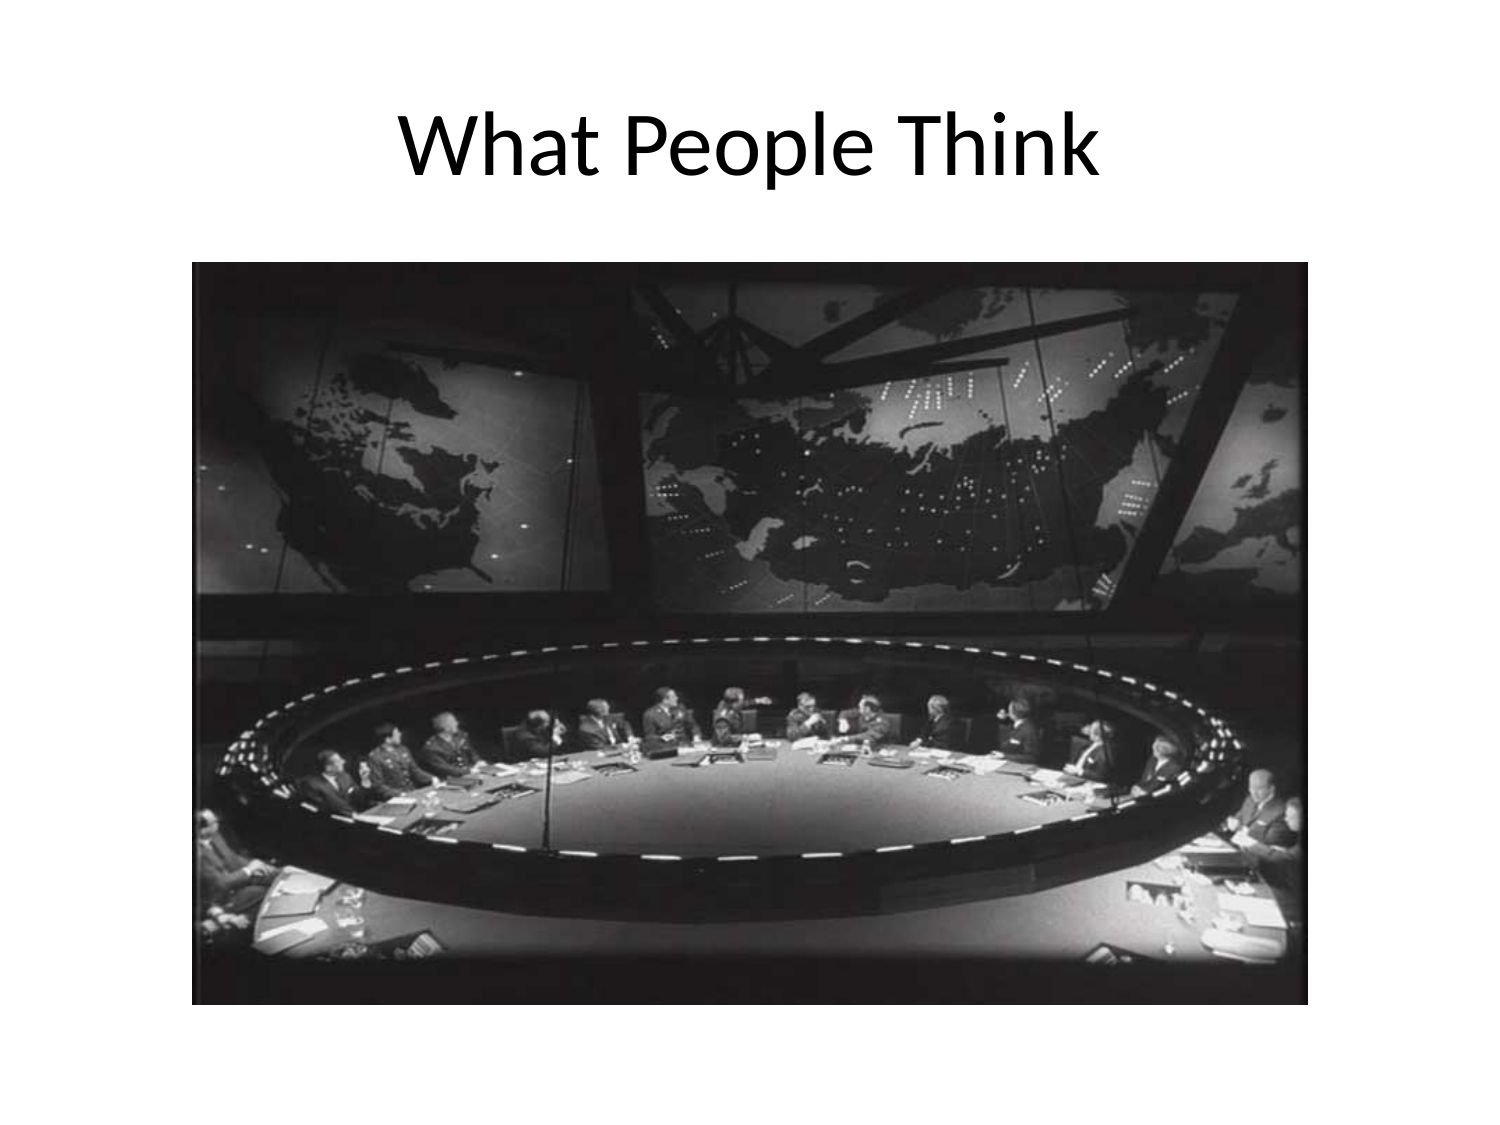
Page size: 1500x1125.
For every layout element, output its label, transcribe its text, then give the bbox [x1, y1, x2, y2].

title What People Think [75, 45, 1425, 233]
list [74, 262, 1426, 1006]
